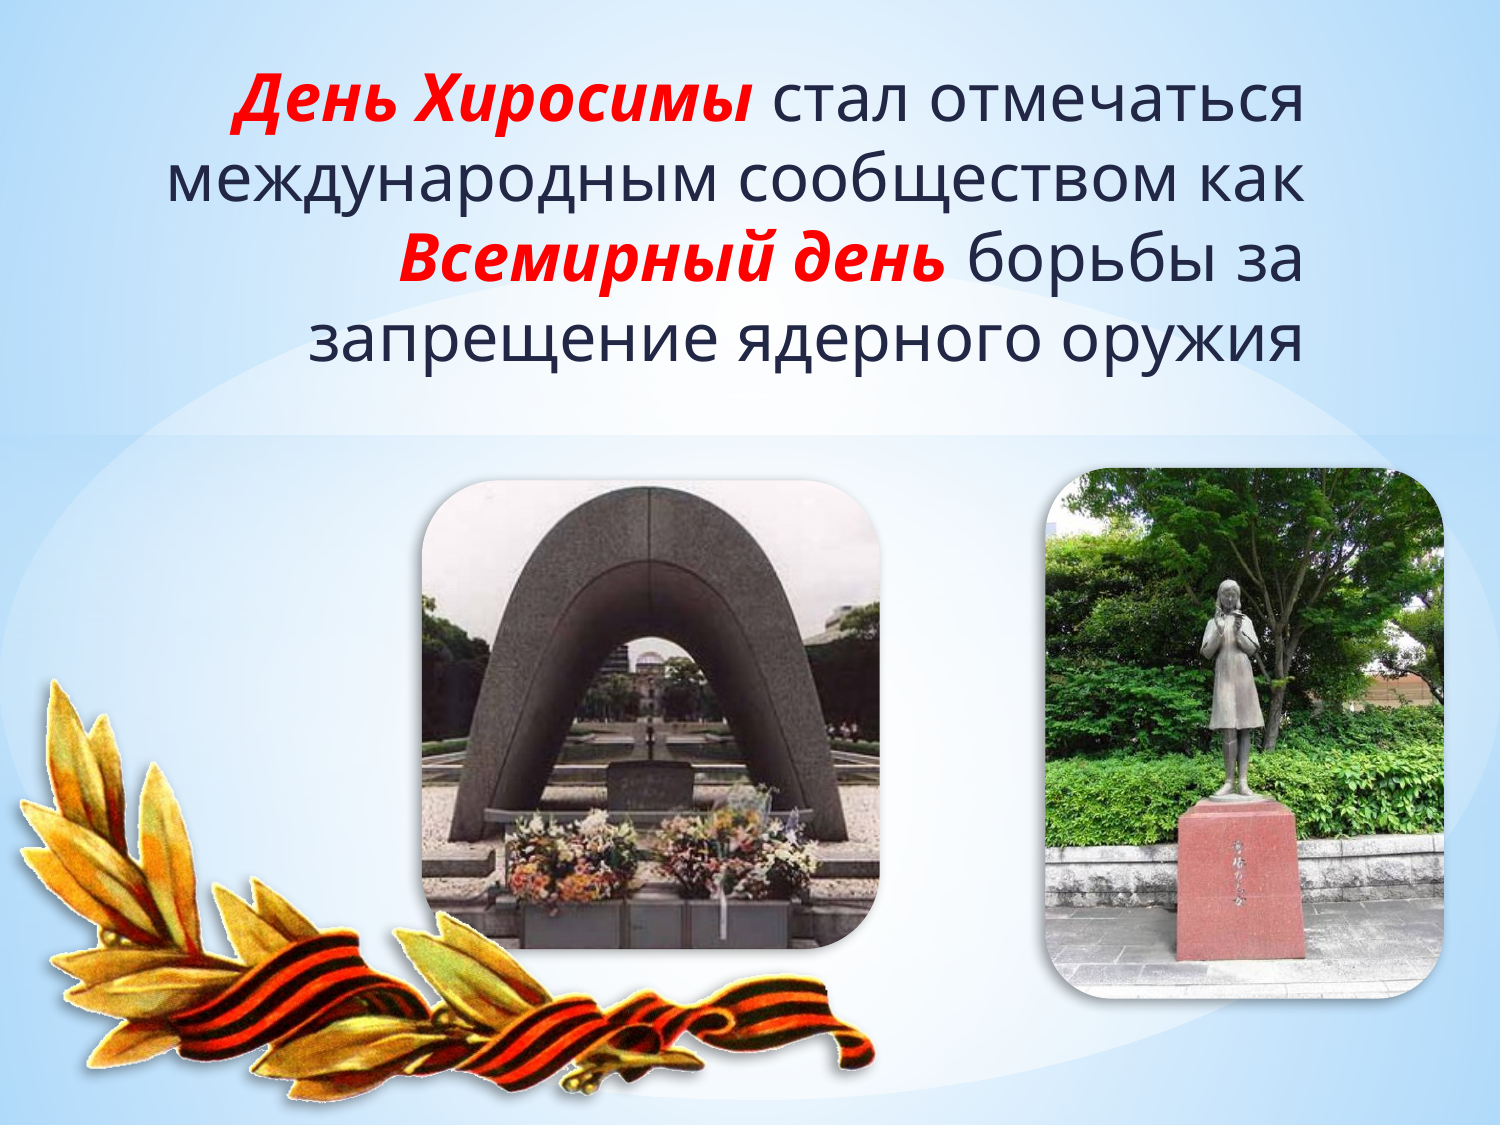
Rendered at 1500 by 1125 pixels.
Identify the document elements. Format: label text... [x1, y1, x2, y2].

list День Хиросимы стал отмечаться международным сообществом как Всемирный день борьбы за запрещение ядерного оружия [46, 46, 1322, 295]
picture [0, 480, 950, 1125]
picture [1045, 467, 1444, 999]
